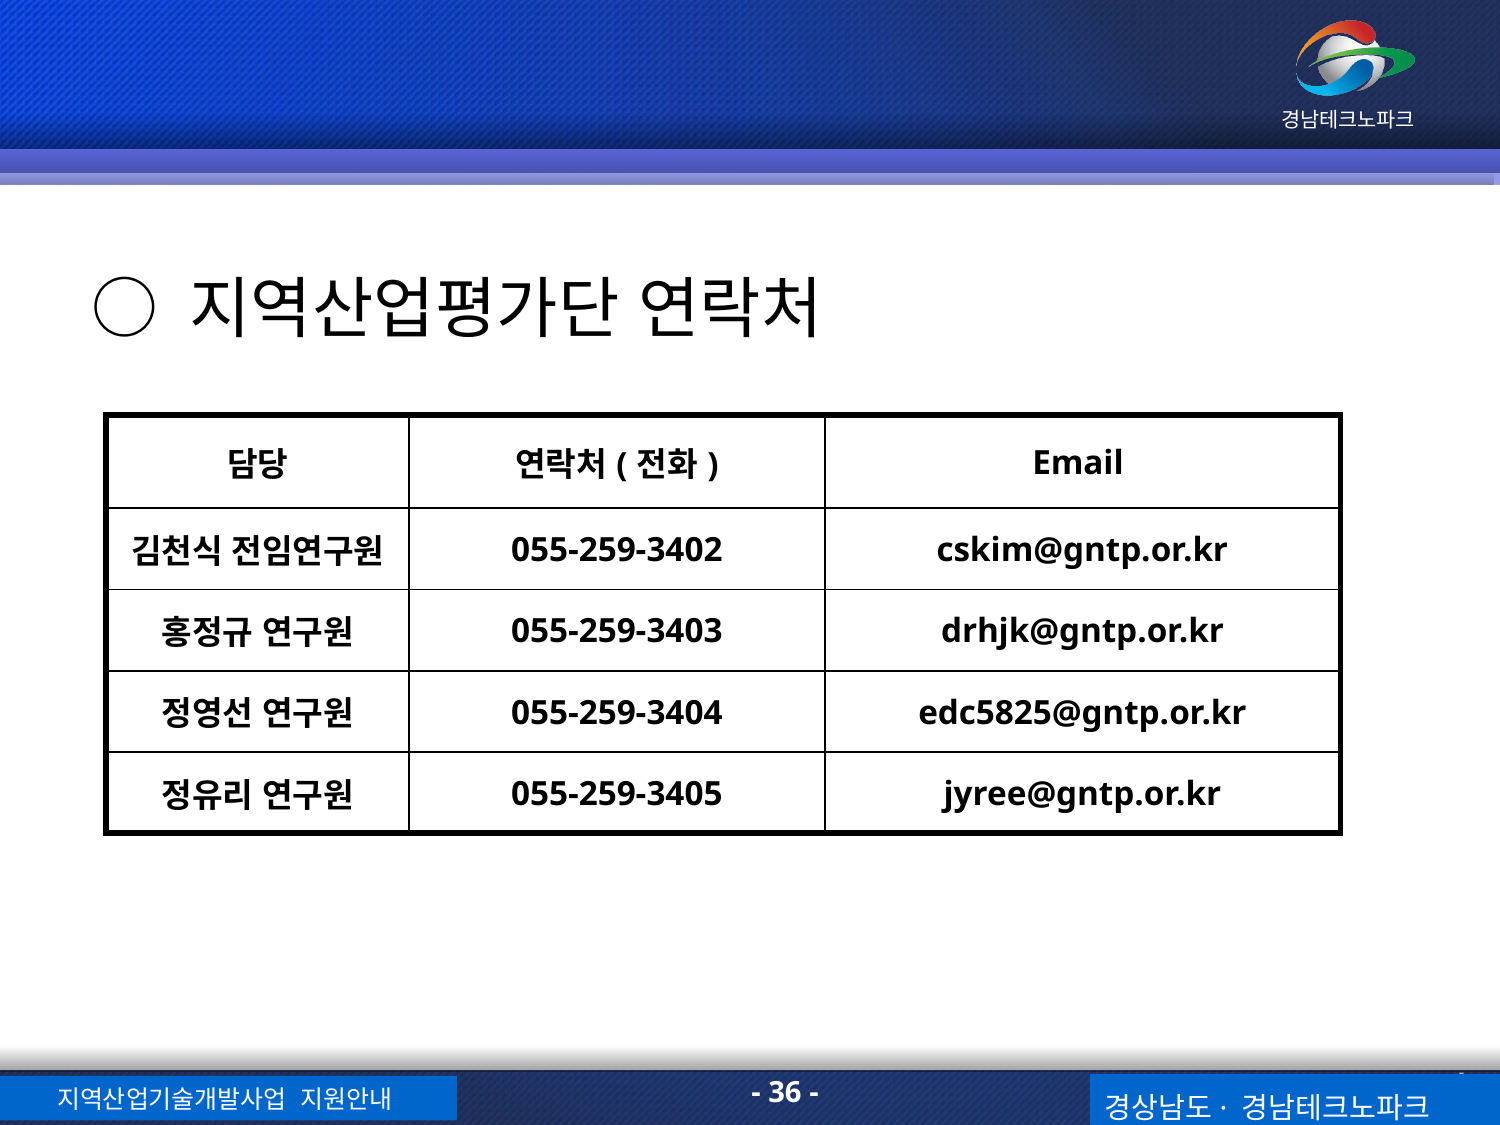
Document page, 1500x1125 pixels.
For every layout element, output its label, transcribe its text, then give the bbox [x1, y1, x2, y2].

table_cell 055-259-3405 [410, 753, 824, 830]
table_header Email [826, 418, 1338, 507]
picture [0, 0, 1500, 148]
table_header 담당 [109, 418, 408, 507]
table_cell cskim@gntp.or.kr [826, 509, 1338, 589]
table_cell 055-259-3404 [410, 672, 824, 751]
table_cell 정영선 연구원 [109, 672, 408, 751]
table_cell jyree@gntp.or.kr [826, 753, 1338, 830]
table_cell drhjk@gntp.or.kr [826, 590, 1338, 670]
text_box ○ 지역산업평가단 연락처 [77, 236, 1244, 375]
table_header 연락처(전화) [410, 418, 824, 507]
table_cell 홍정규 연구원 [109, 590, 408, 670]
table_cell edc5825@gntp.or.kr [826, 672, 1338, 751]
table_cell 055-259-3402 [410, 509, 824, 589]
table_cell 김천식 전임연구원 [109, 509, 408, 589]
picture [0, 1071, 1500, 1125]
table_cell 055-259-3403 [410, 590, 824, 670]
table_cell 정유리 연구원 [109, 753, 408, 830]
